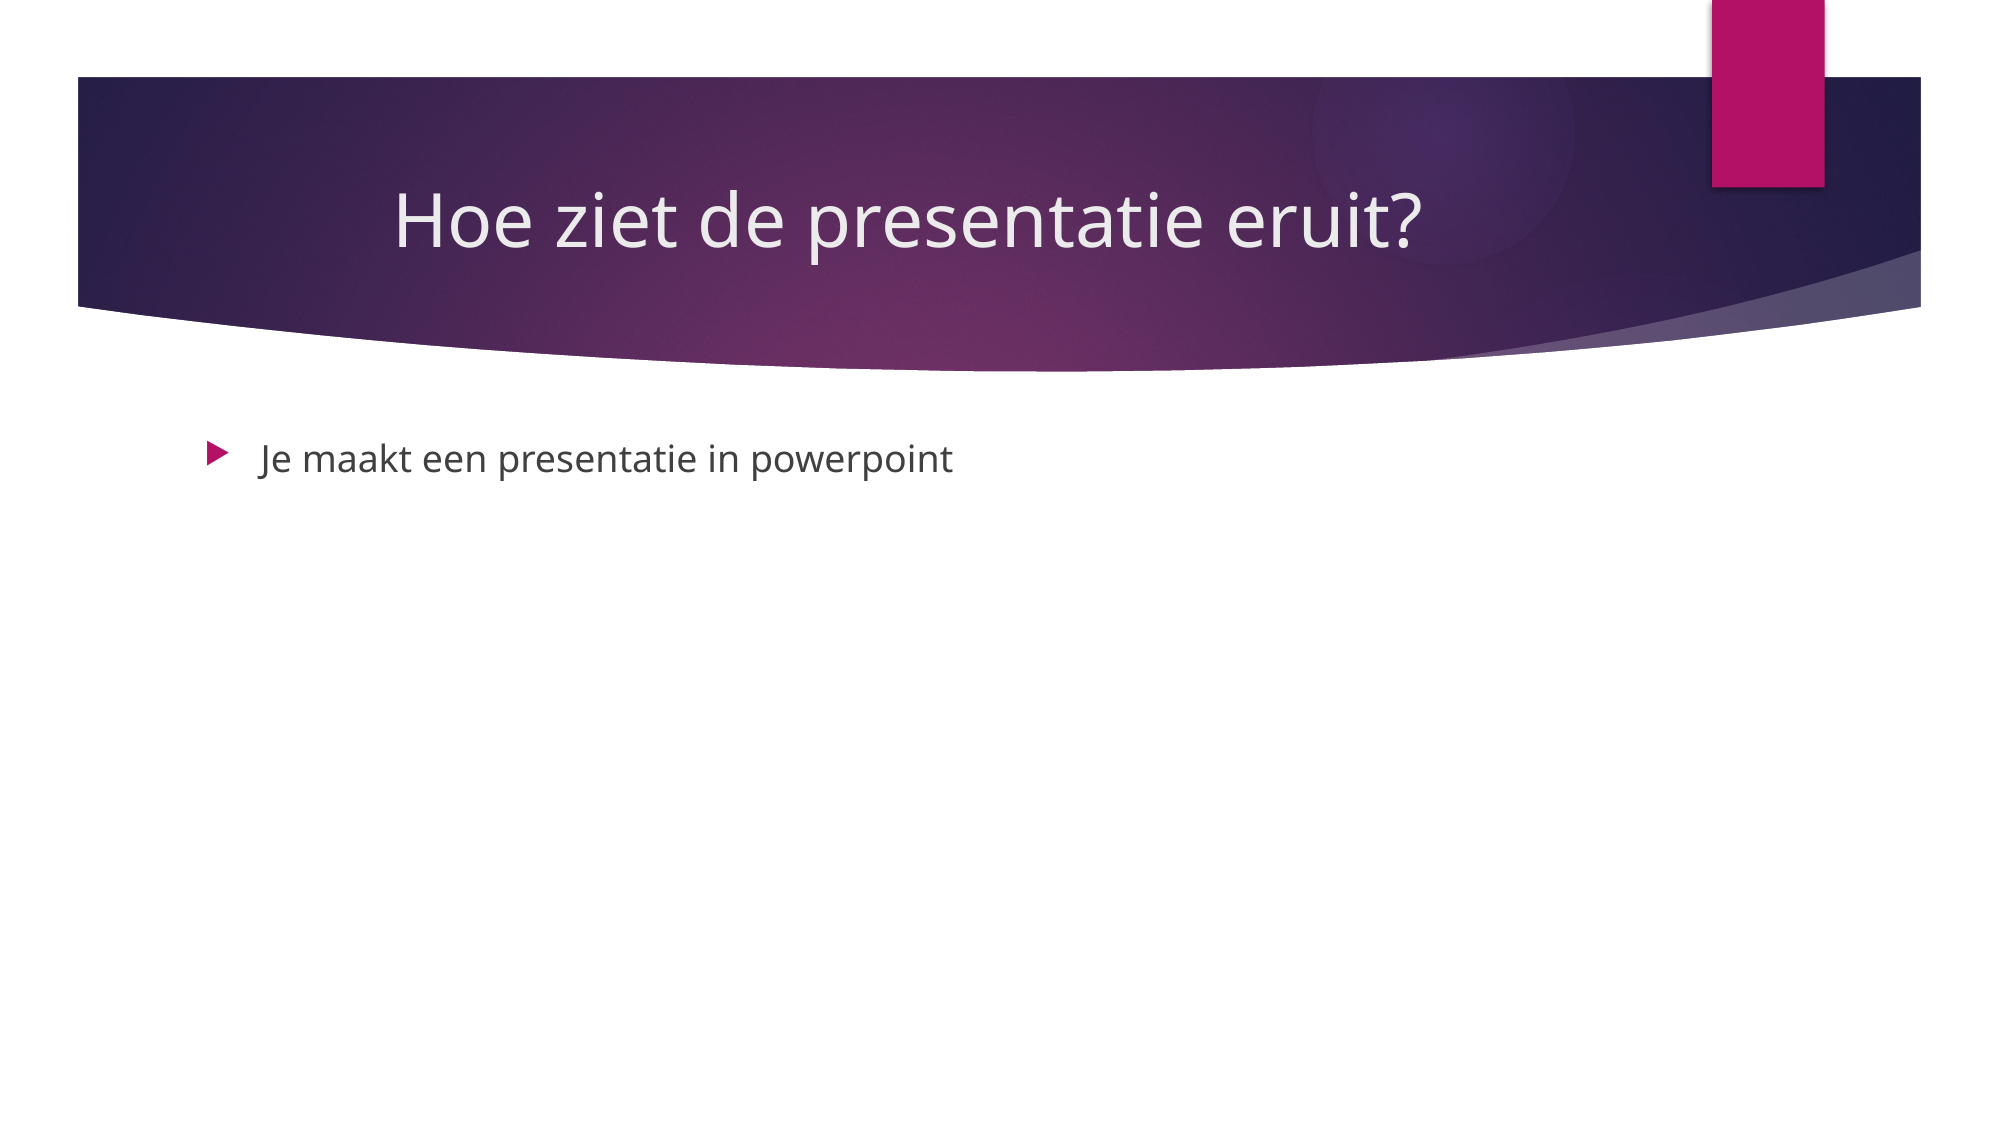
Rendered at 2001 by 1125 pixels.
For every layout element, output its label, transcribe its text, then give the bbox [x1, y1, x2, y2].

title Hoe ziet de presentatie eruit? [189, 159, 1627, 276]
list Je maakt een presentatie in powerpoint [189, 427, 1638, 988]
